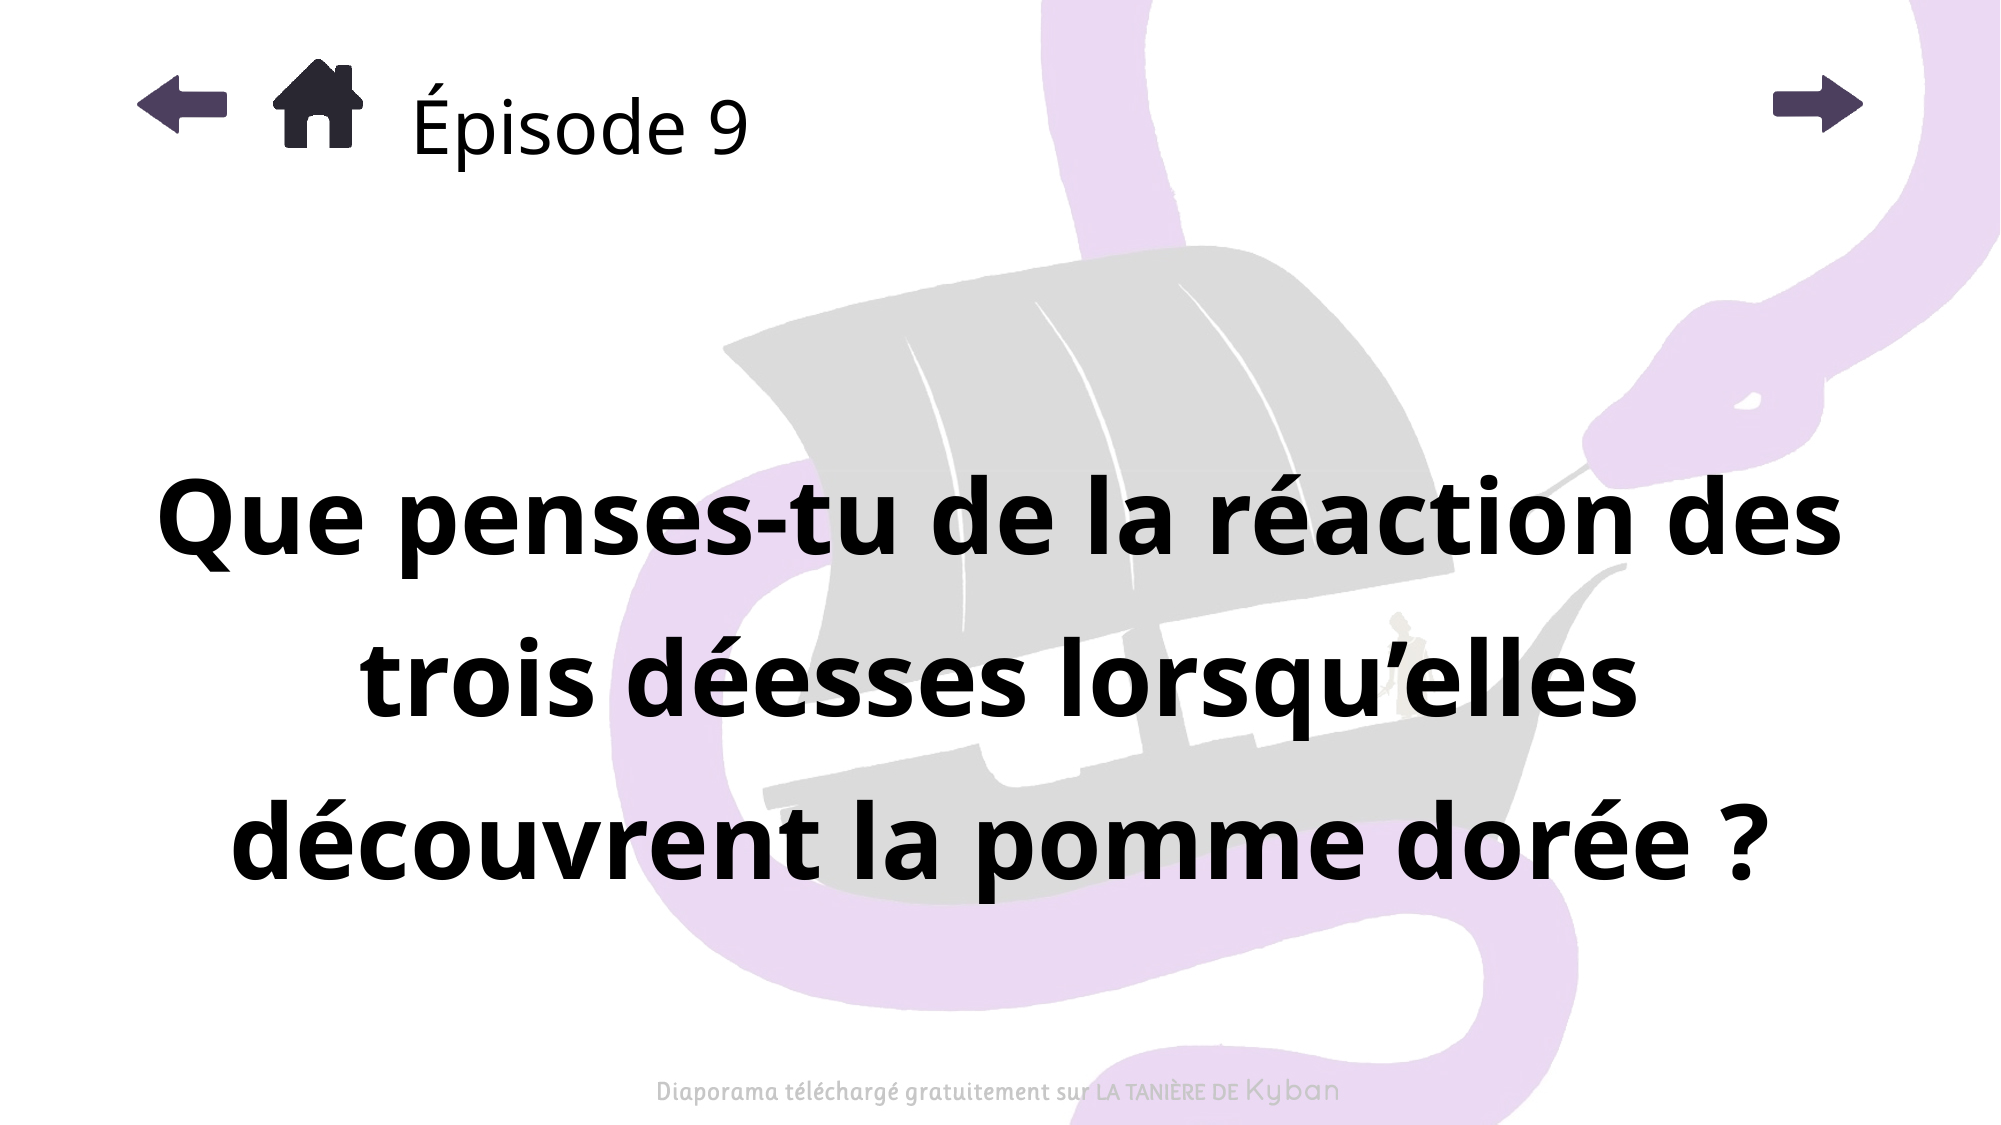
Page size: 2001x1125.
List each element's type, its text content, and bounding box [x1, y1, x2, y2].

picture [0, 0, 2001, 1125]
title Épisode 9 [395, 59, 1863, 202]
list Que penses-tu de la réaction des trois déesses lorsqu’elles découvrent la pomme dorée ? [137, 299, 1863, 1014]
